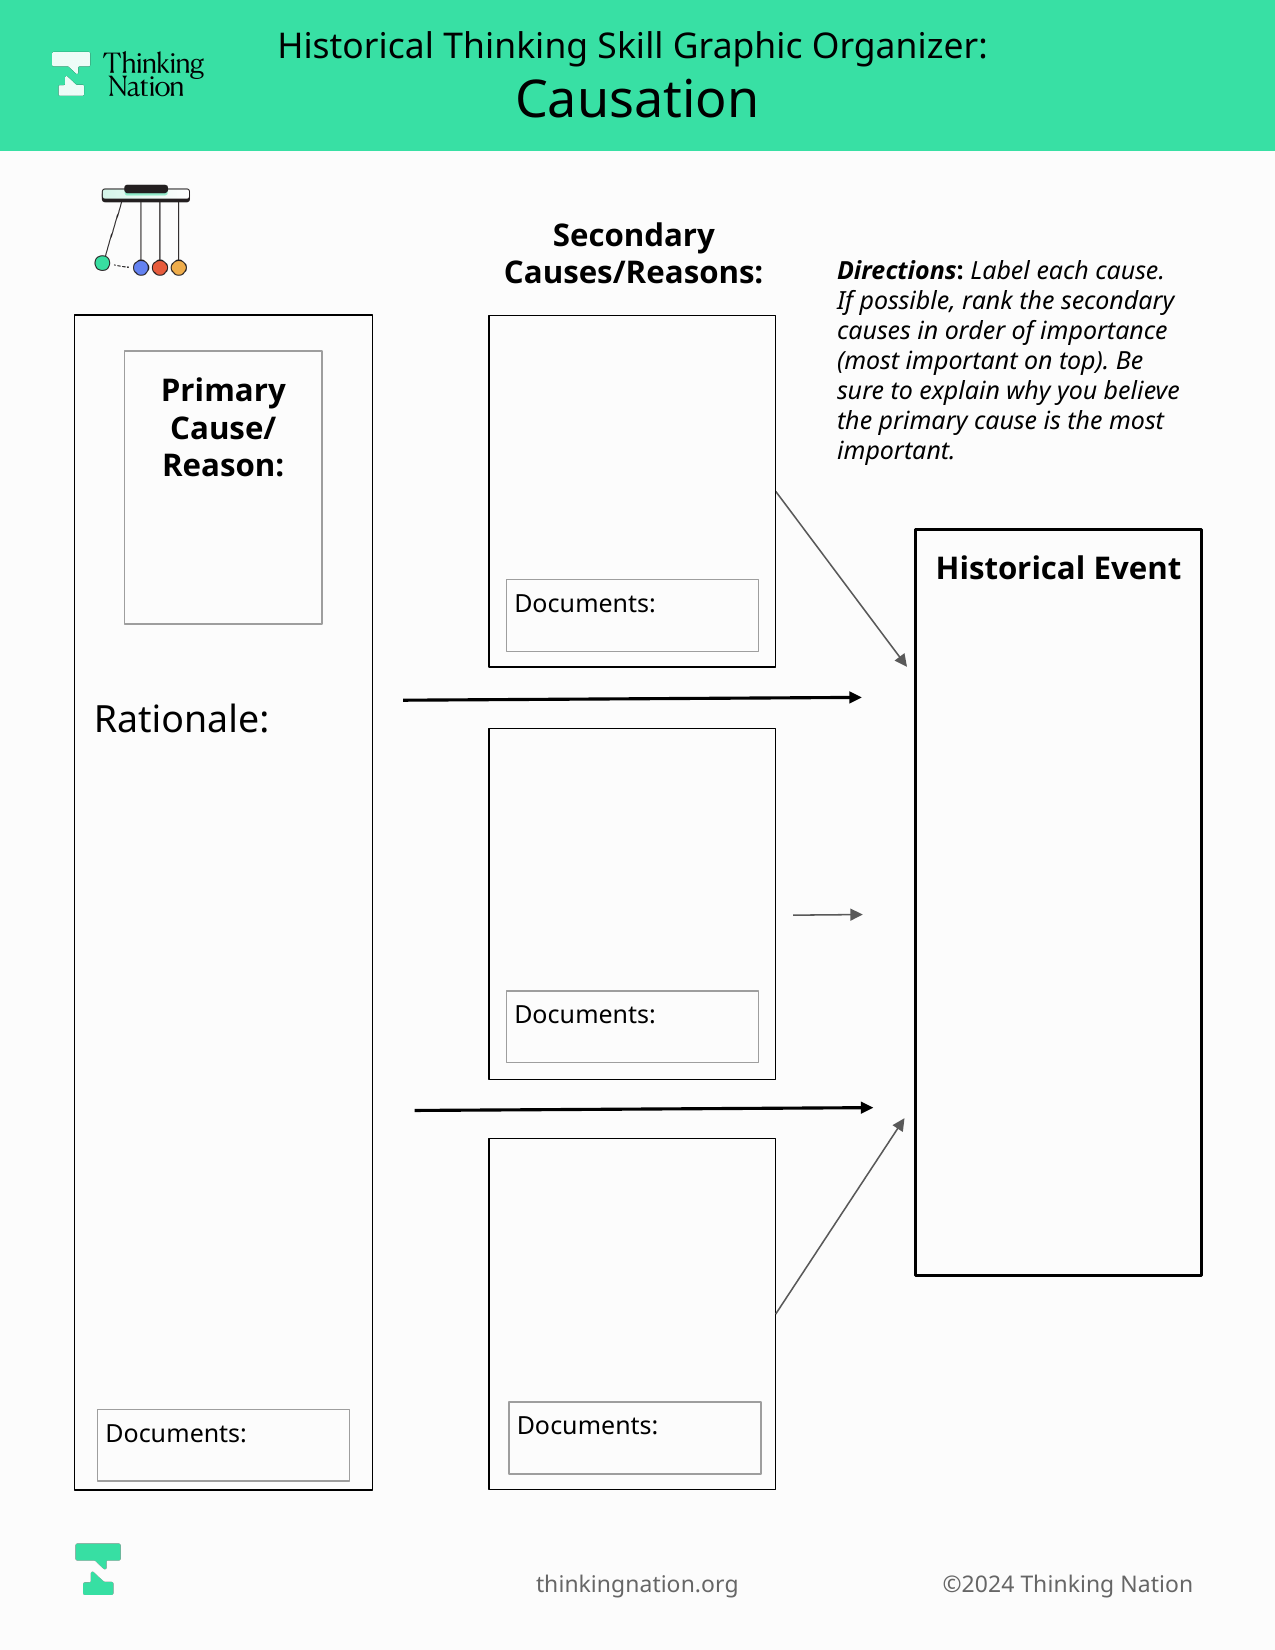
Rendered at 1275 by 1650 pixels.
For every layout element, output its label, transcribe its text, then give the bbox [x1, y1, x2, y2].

text_box Rationale: [74, 315, 373, 1490]
picture [35, 37, 210, 110]
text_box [414, 1107, 874, 1111]
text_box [775, 491, 908, 668]
text_box Secondary Causes/Reasons: [480, 195, 788, 300]
text_box Documents: [506, 579, 759, 652]
text_box [489, 1138, 776, 1490]
text_box Historical Event [915, 529, 1202, 1276]
text_box Documents: [508, 1402, 761, 1474]
text_box Documents: [97, 1409, 350, 1482]
text_box Primary Cause/ Reason: [124, 350, 323, 625]
text_box [489, 315, 776, 667]
picture [74, 162, 210, 298]
text_box [489, 728, 776, 1080]
text_box thinkingnation.org [486, 1553, 789, 1605]
text_box Directions: Label each cause. If possible, rank the secondary causes in order of importance (most important on top). Be sure to explain why you believe the primary cause is the most important. [817, 222, 1201, 496]
text_box Historical Thinking Skill Graphic Organizer: Causation [0, 0, 1275, 151]
text_box ©2024 Thinking Nation [907, 1553, 1210, 1605]
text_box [775, 1117, 905, 1315]
text_box Documents: [506, 990, 759, 1063]
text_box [402, 697, 862, 701]
picture [62, 1533, 134, 1605]
